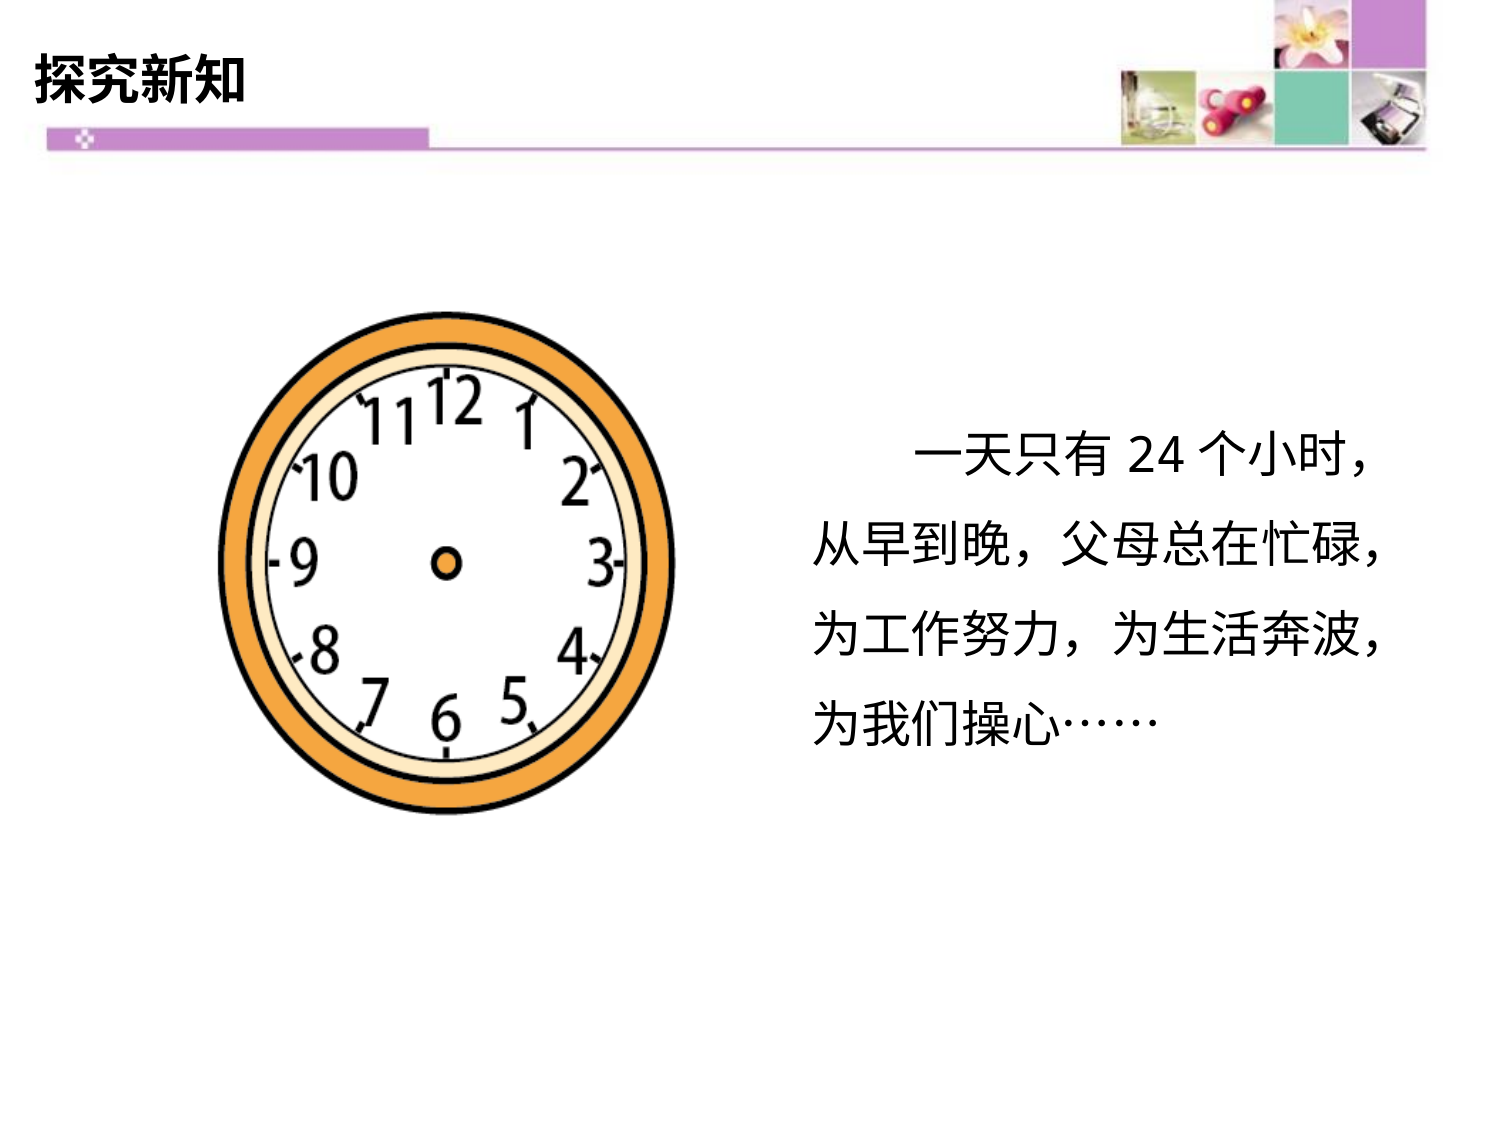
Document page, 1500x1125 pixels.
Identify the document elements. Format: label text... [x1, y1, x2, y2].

text_box 一天只有24个小时，从早到晚，父母总在忙碌，为工作努力，为生活奔波，为我们操心…… [796, 385, 1384, 563]
picture [0, 0, 1500, 1125]
title 探究新知 [18, 38, 1483, 119]
